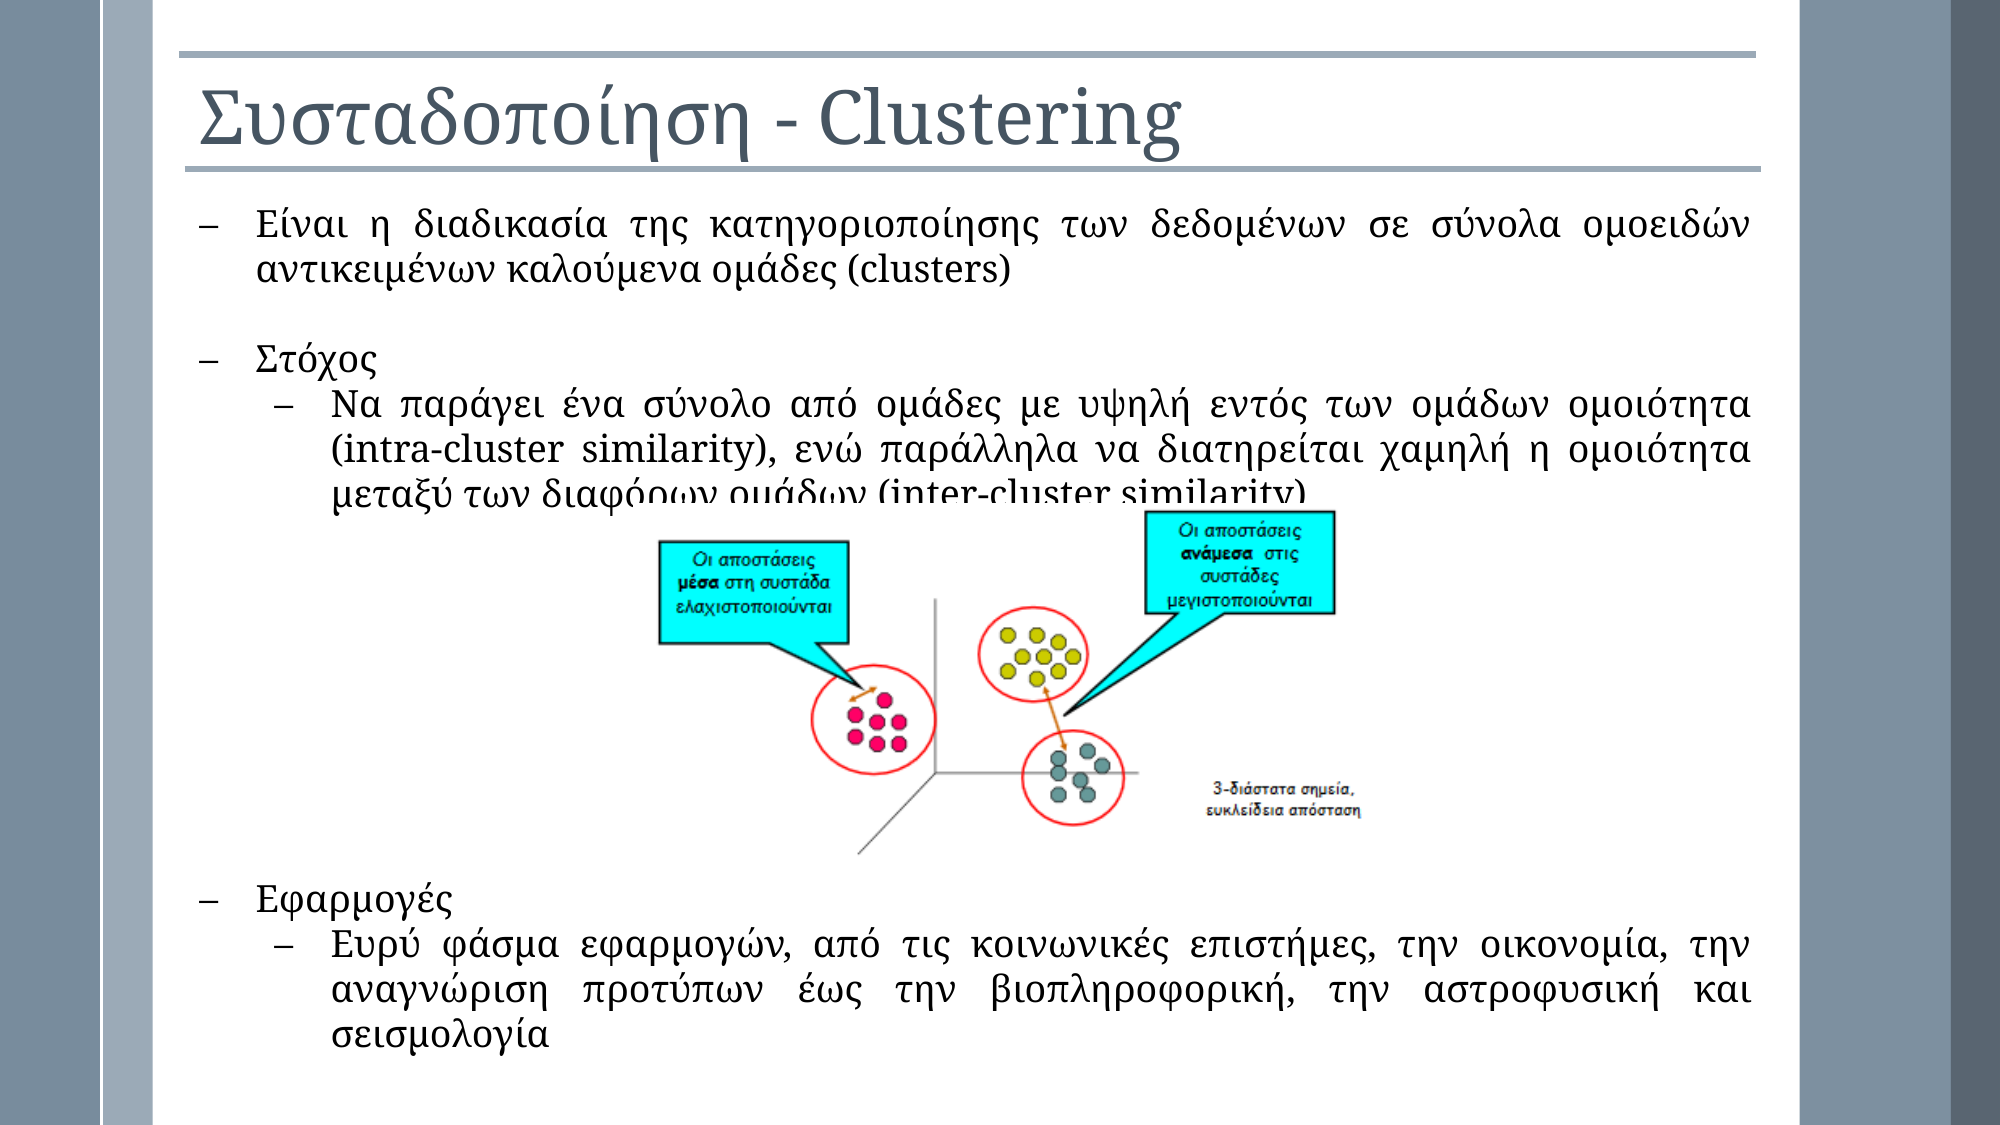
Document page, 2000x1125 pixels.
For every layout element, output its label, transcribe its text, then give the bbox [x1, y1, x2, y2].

text_box Είναι η διαδικασία της κατηγοριοποίησης των δεδομένων σε σύνολα ομοειδών αντικειμένων καλούμενα ομάδες (clusters) Στόχος Να παράγει ένα σύνολο από ομάδες με υψηλή εντός των ομάδων ομοιότητα (intra-cluster similarity), ενώ παράλληλα να διατηρείται χαμηλή η ομοιότητα μεταξύ των διαφόρων ομάδων (inter-cluster similarity) Εφαρμογές Ευρύ φάσμα εφαρμογών, από τις κοινωνικές επιστήμες, την οικονομία, την αναγνώριση προτύπων έως την βιοπληροφορική, την αστροφυσική και σεισμολογία [184, 192, 1768, 1108]
text_box Συσταδοποίηση - Clustering [184, 62, 1756, 167]
picture [633, 503, 1381, 861]
